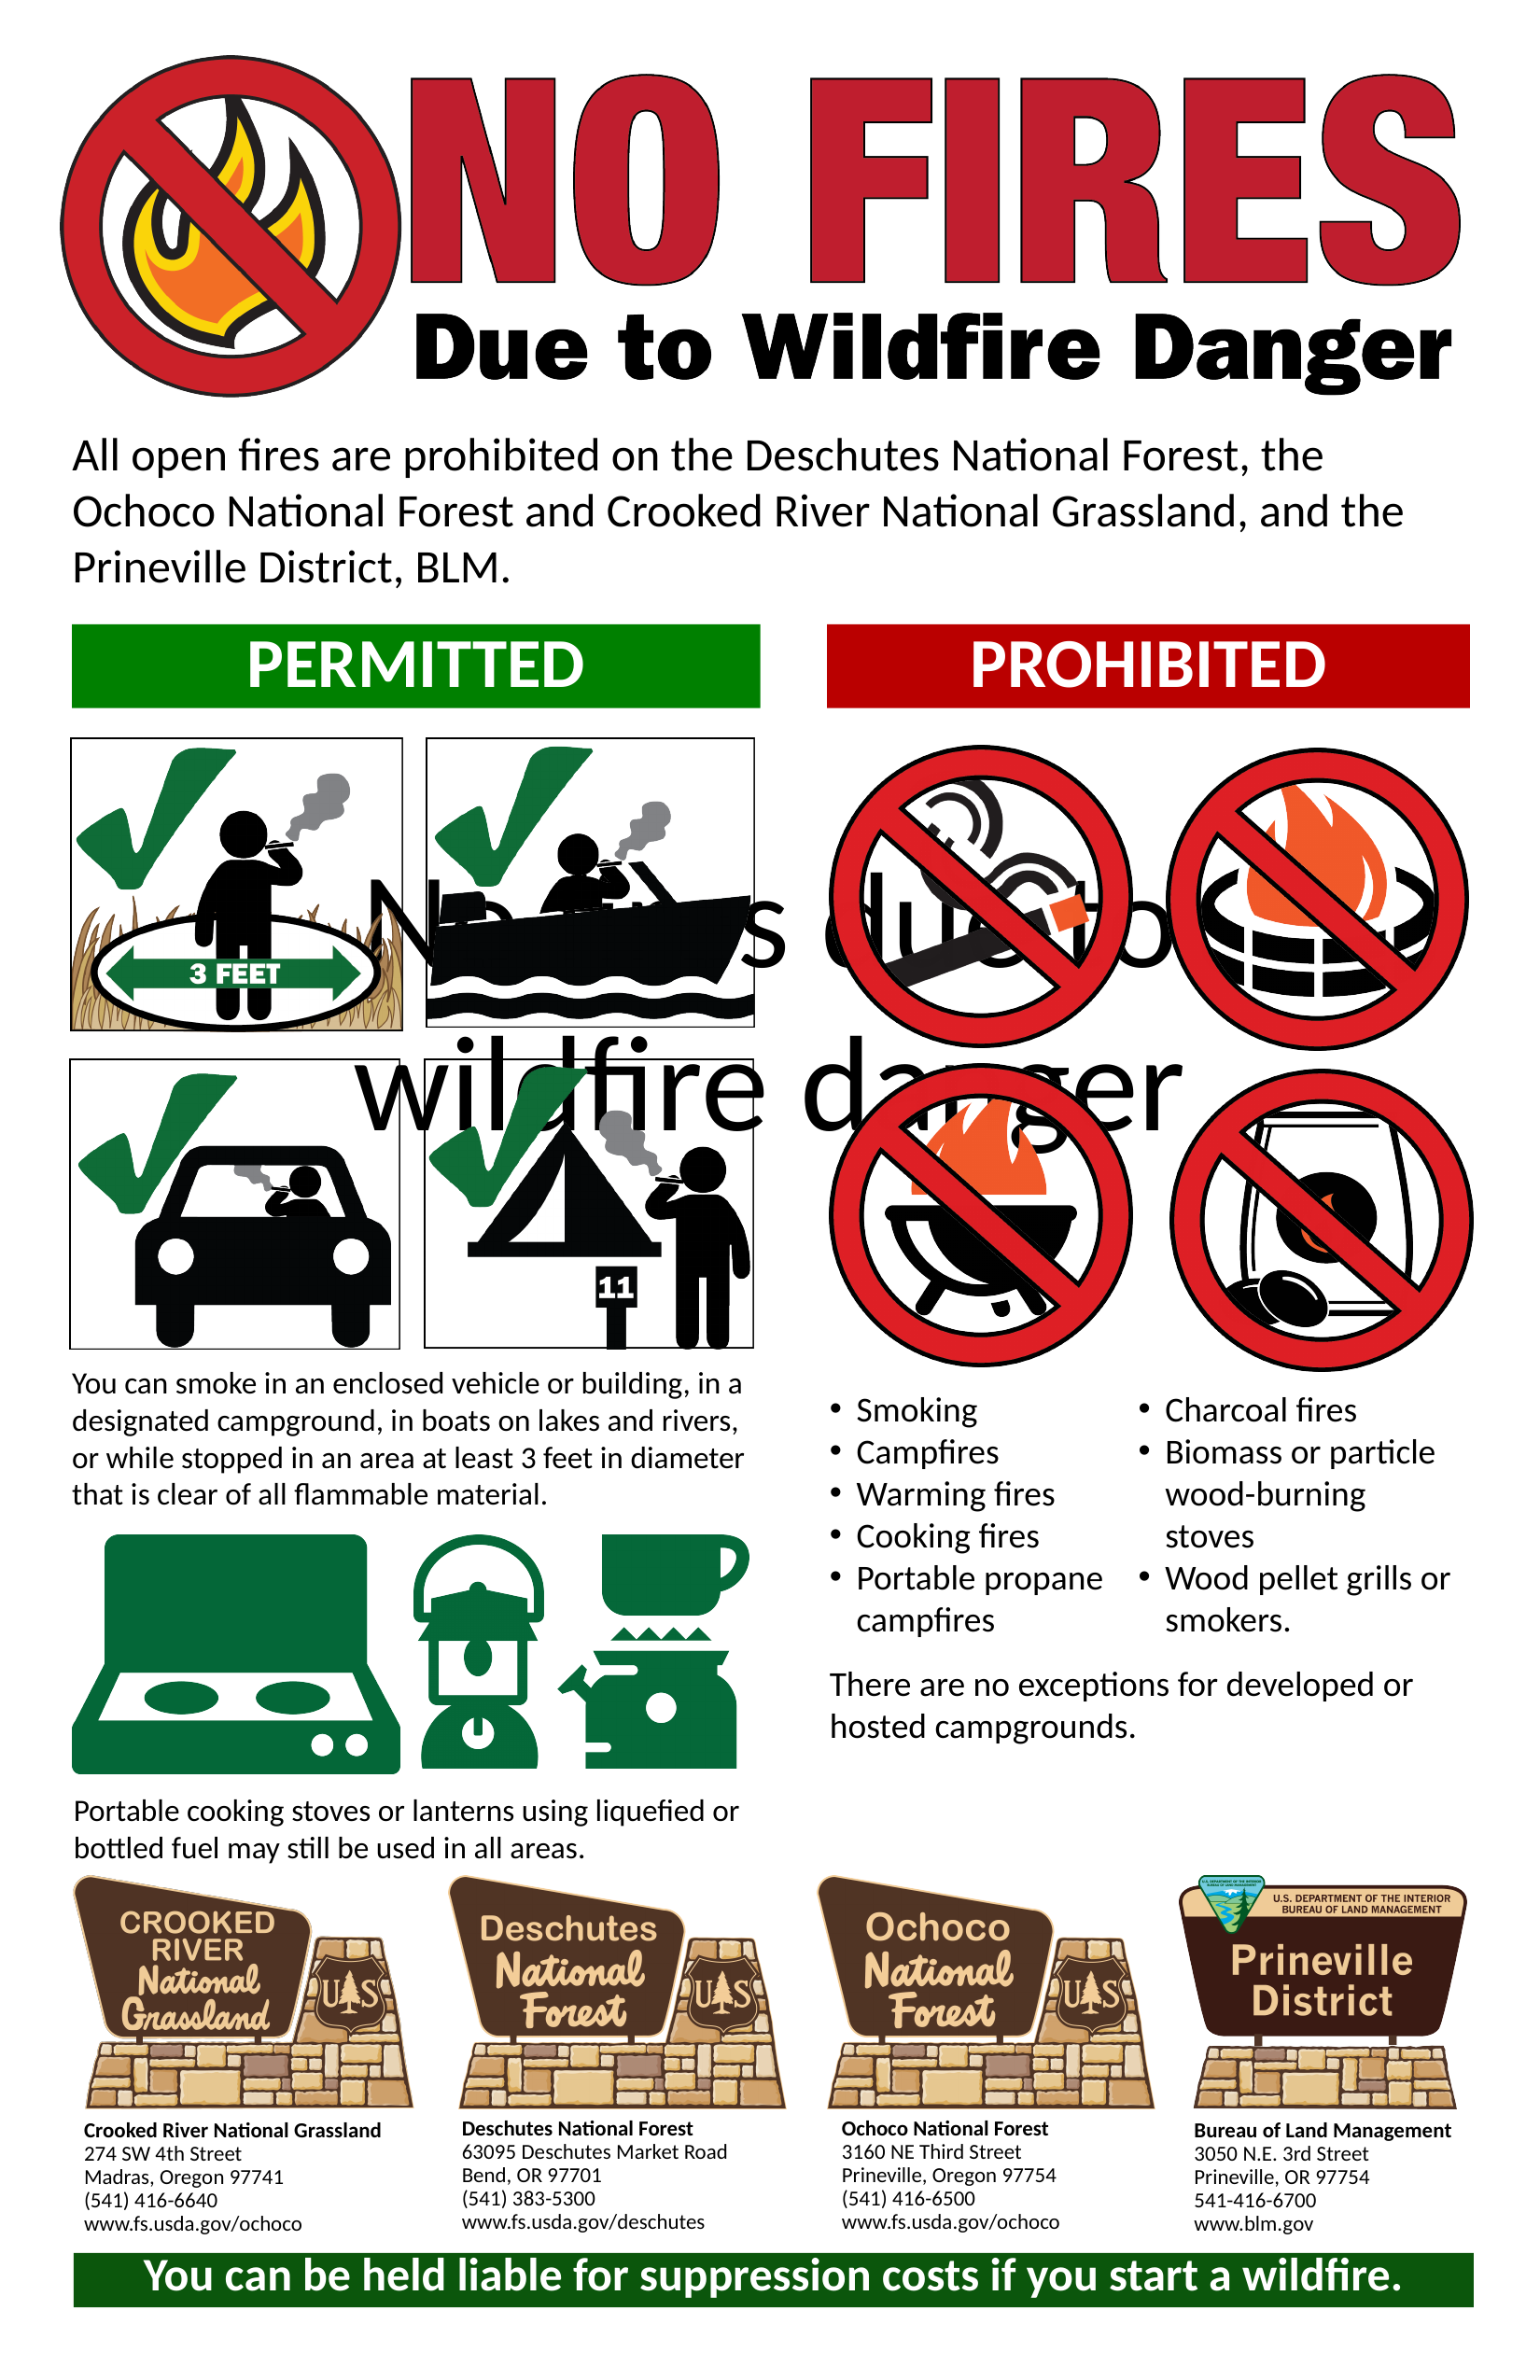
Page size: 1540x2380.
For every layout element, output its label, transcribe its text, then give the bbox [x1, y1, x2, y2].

picture [73, 1875, 414, 2110]
picture [1179, 1875, 1467, 2110]
text_box Bureau of Land Management 3050 N.E. 3rd Street Prineville, OR 97754 541-416-6700 www.blm.gov [1194, 2118, 1473, 2243]
picture [1169, 1068, 1475, 1373]
picture [72, 1534, 401, 1774]
picture [829, 1063, 1134, 1368]
picture [69, 737, 403, 1032]
picture [557, 1534, 749, 1769]
text_box All open fires are prohibited on the Deschutes National Forest, the Ochoco National Forest and Crooked River National Grassland, and the Prineville District, BLM. [72, 424, 1473, 593]
text_box Crooked River National Grassland 274 SW 4th Street Madras, Oregon 97741 (541) 416-6640 www.fs.usda.gov/ochoco [84, 2118, 409, 2243]
picture [60, 55, 1461, 398]
picture [1165, 747, 1470, 1052]
picture [413, 1534, 544, 1769]
text_box Deschutes National Forest 63095 Deschutes Market Road Bend, OR 97701 (541) 383-5300 www.fs.usda.gov/deschutes [461, 2117, 787, 2241]
text_box Smoking Campfires Warming fires Cooking fires Portable propane campfires [829, 1386, 1119, 1639]
picture [817, 1875, 1155, 2110]
text_box You can be held liable for suppression costs if you start a wildfire. [73, 2252, 1474, 2308]
text_box Ochoco National Forest 3160 NE Third Street Prineville, Oregon 97754 (541) 416-6500 www.fs.usda.gov/ochoco [841, 2117, 1167, 2241]
title No fires due to wildfire danger [115, 739, 1425, 1250]
text_box PERMITTED [72, 623, 761, 708]
text_box PROHIBITED [827, 623, 1470, 708]
text_box You can smoke in an enclosed vehicle or building, in a designated campground, in boats on lakes and rivers, or while stopped in an area at least 3 feet in diameter that is clear of all flammable material. [72, 1362, 761, 1512]
picture [424, 1058, 754, 1351]
picture [426, 737, 755, 1028]
text_box Charcoal fires Biomass or particle wood-burning stoves Wood pellet grills or smokers. [1138, 1386, 1461, 1639]
text_box There are no exceptions for developed or hosted campgrounds. [829, 1661, 1471, 1746]
picture [448, 1875, 787, 2110]
picture [69, 1058, 401, 1351]
picture [804, 744, 1134, 1049]
text_box Portable cooking stoves or lanterns using liquefied or bottled fuel may still be used in all areas. [73, 1790, 749, 1865]
